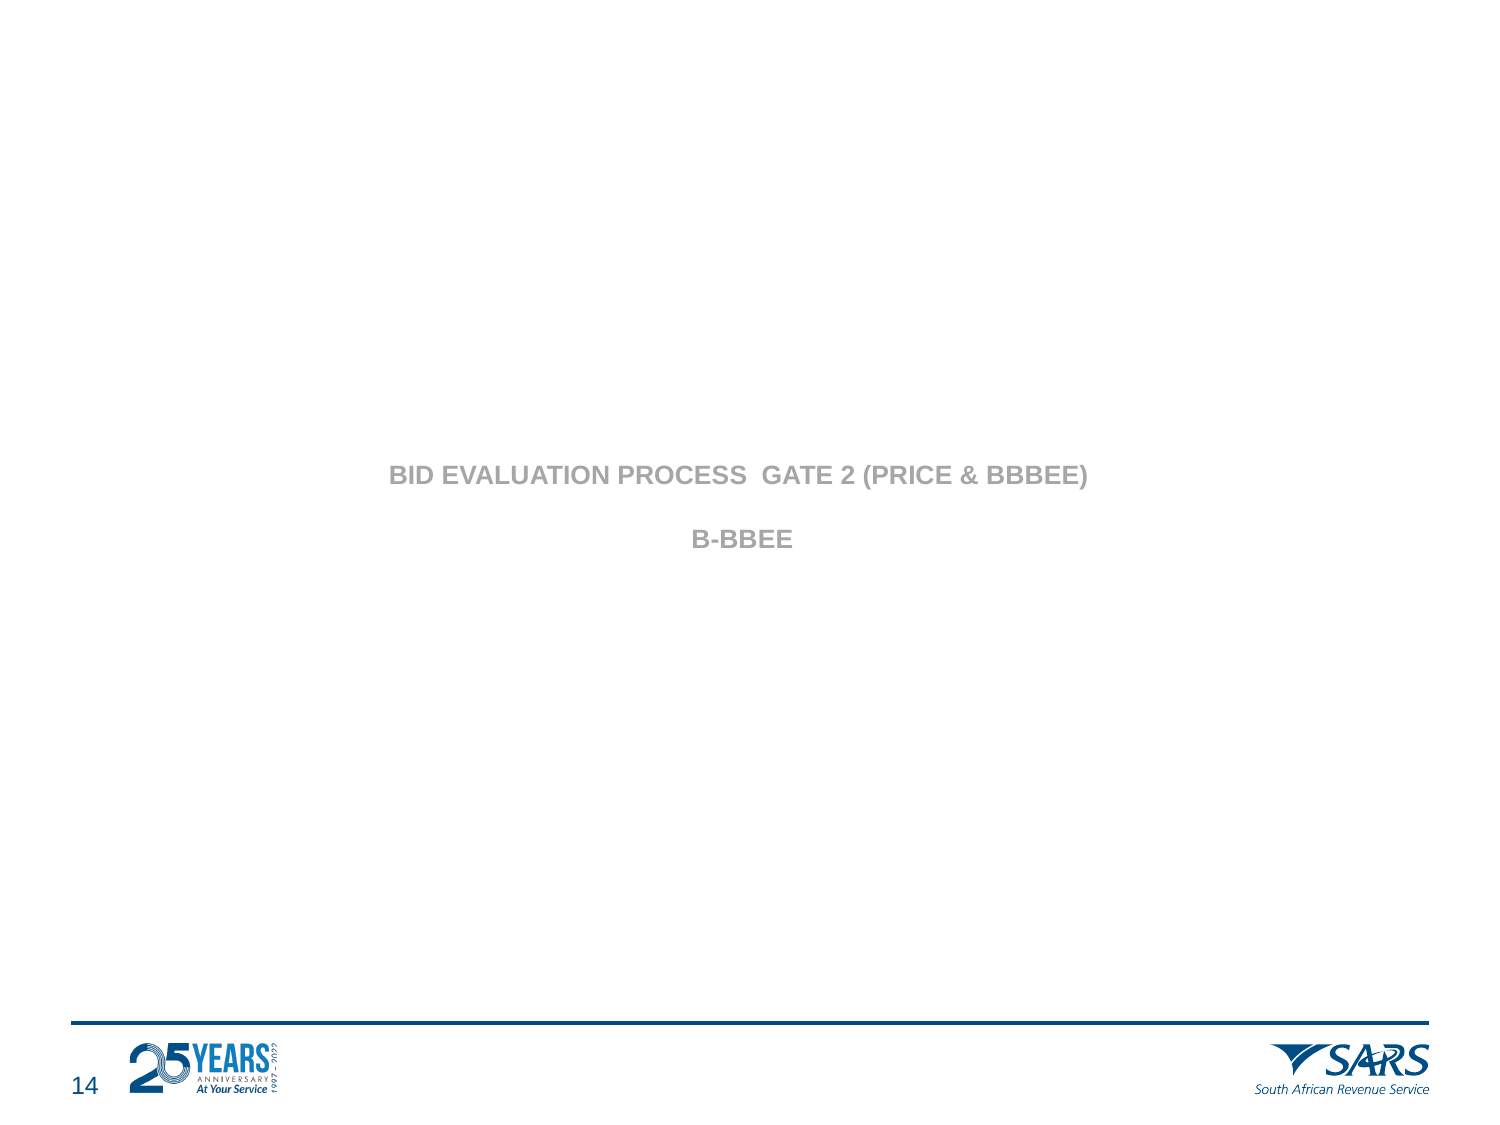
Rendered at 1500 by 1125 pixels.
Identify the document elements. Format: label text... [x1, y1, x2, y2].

list BID EVALUATION PROCESS GATE 2 (PRICE & BBBEE) B-BBEE [55, 450, 1430, 563]
slide_number 13 [56, 1054, 394, 1115]
